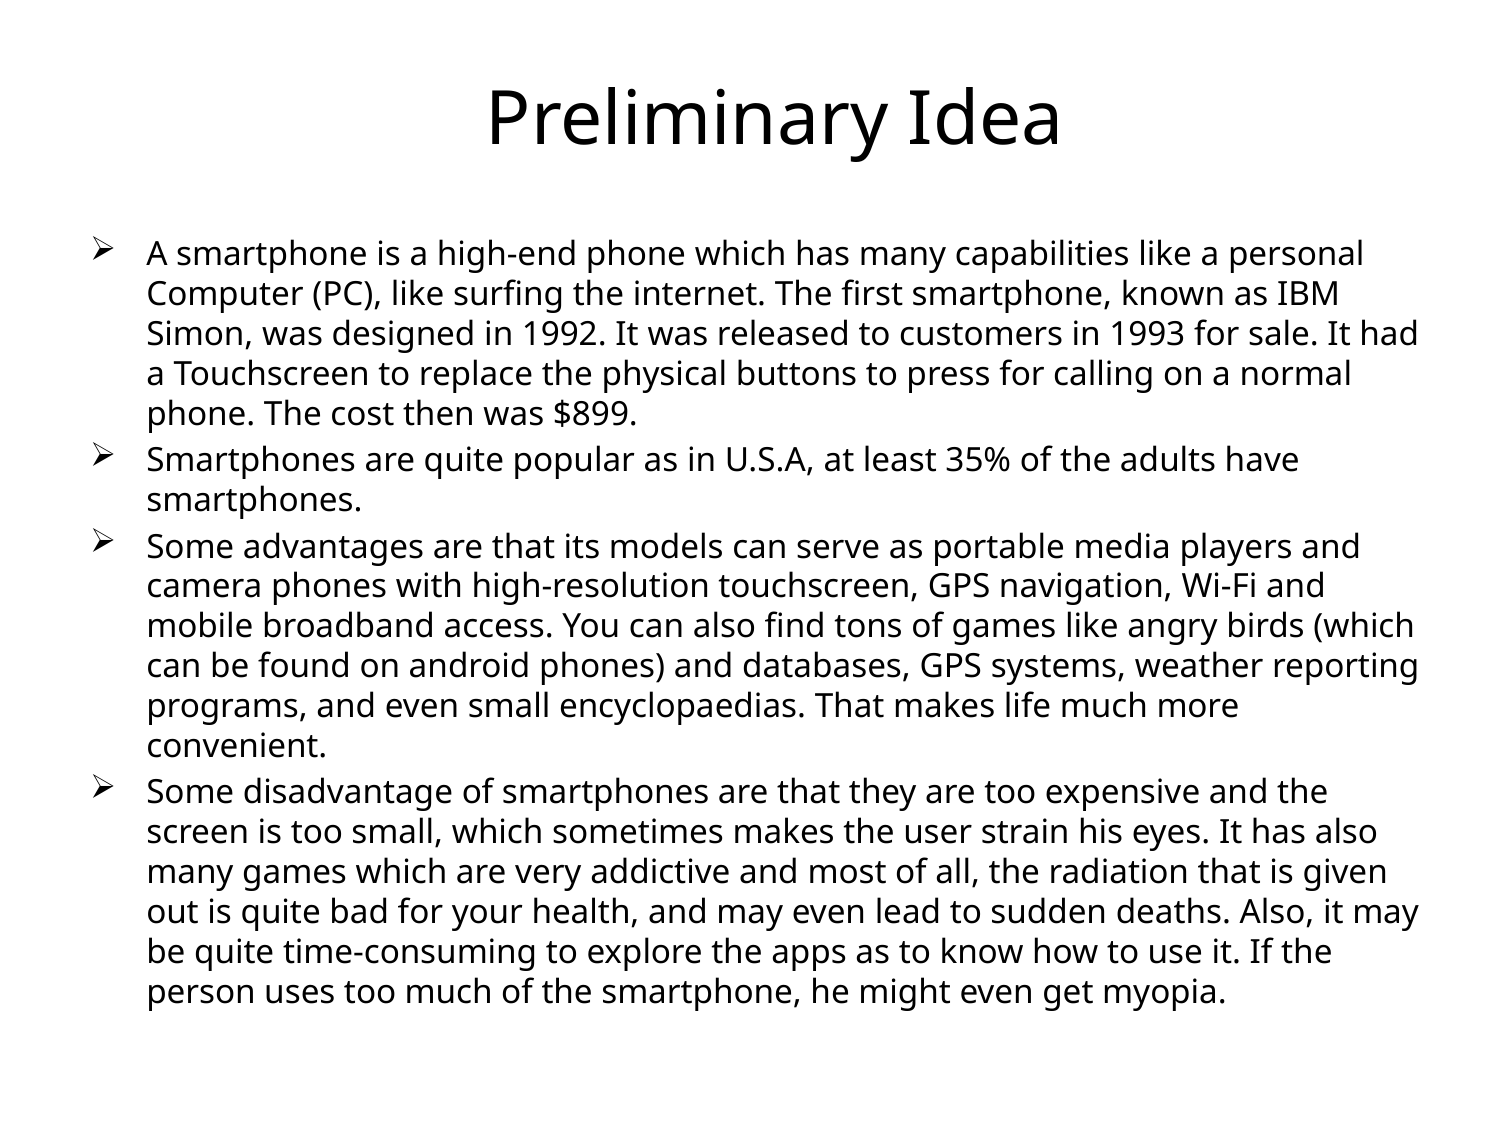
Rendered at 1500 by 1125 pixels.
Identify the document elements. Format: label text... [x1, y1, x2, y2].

title Preliminary Idea [262, 24, 1288, 205]
list A smartphone is a high-end phone which has many capabilities like a personal Computer (PC), like surfing the internet. The first smartphone, known as IBM Simon, was designed in 1992. It was released to customers in 1993 for sale. It had a Touchscreen to replace the physical buttons to press for calling on a normal phone. The cost then was $899. Smartphones are quite popular as in U.S.A, at least 35% of the adults have smartphones. Some advantages are that its models can serve as portable media players and camera phones with high-resolution touchscreen, GPS navigation, Wi-Fi and mobile broadband access. You can also find tons of games like angry birds (which can be found on android phones) and databases, GPS systems, weather reporting programs, and even small encyclopaedias. That makes life much more convenient. Some disadvantage of smartphones are that they are too expensive and the screen is too small, which sometimes makes the user strain his eyes. It has also many games which are very addictive and most of all, the radiation that is given out is quite bad for your health, and may even lead to sudden deaths. Also, it may be quite time-consuming to explore the apps as to know how to use it. If the person uses too much of the smartphone, he might even get myopia. [75, 224, 1438, 1063]
